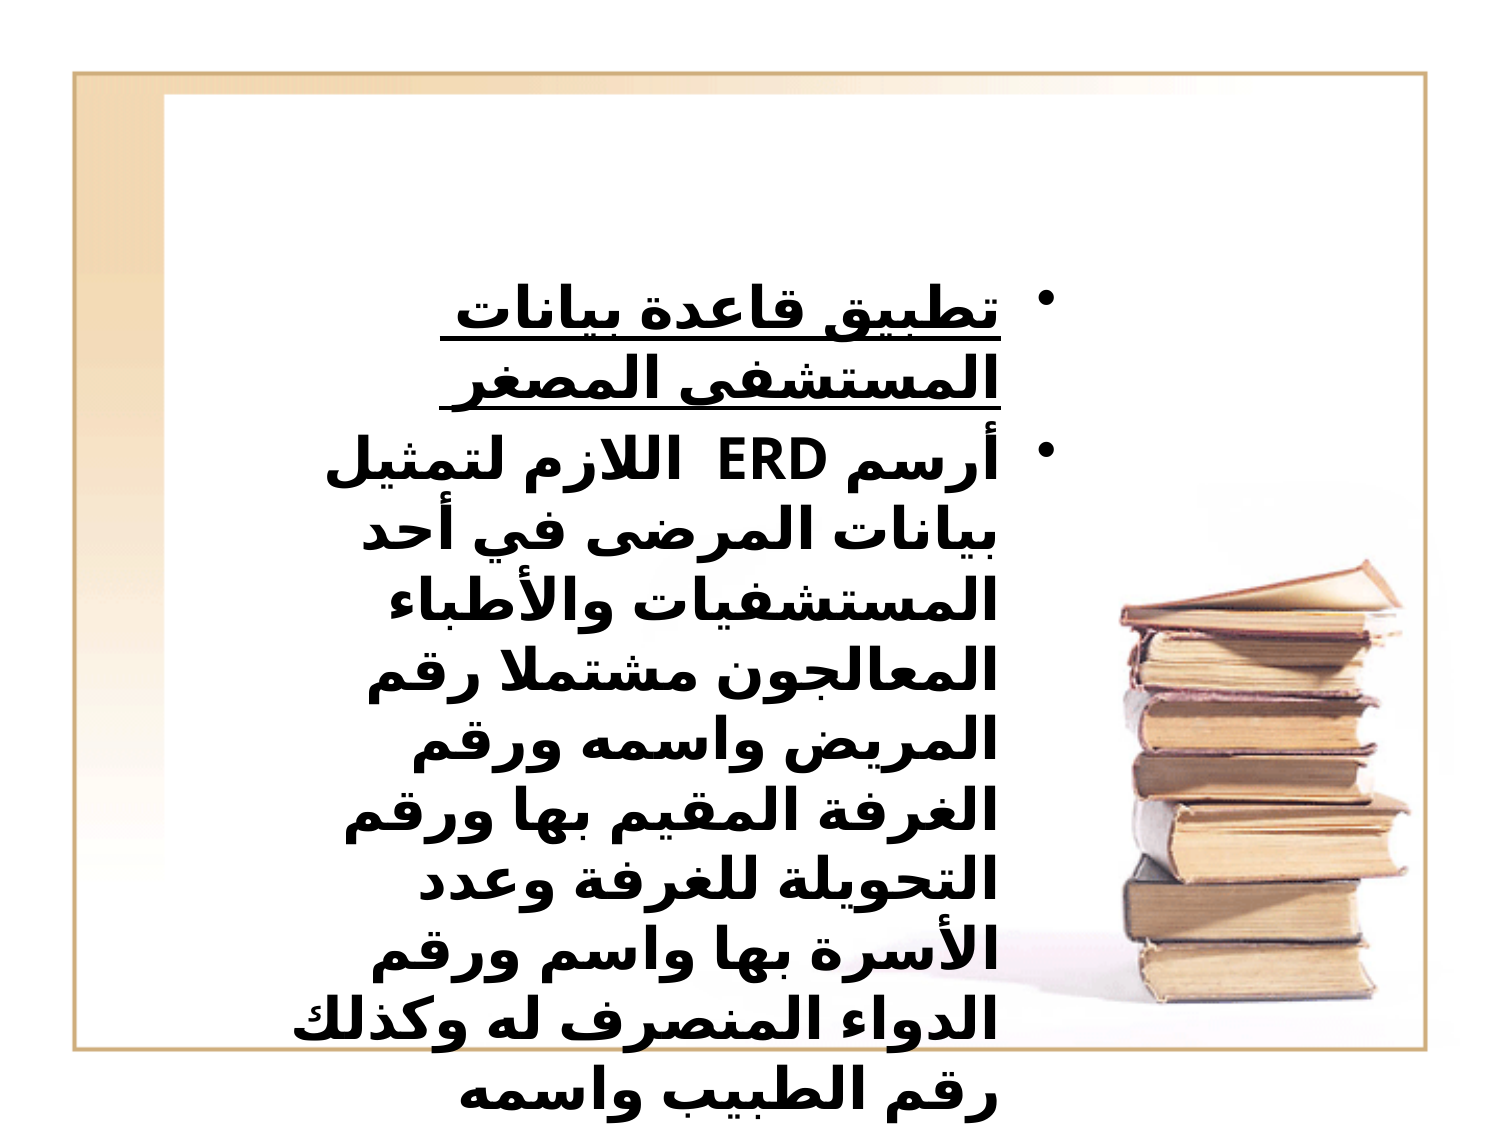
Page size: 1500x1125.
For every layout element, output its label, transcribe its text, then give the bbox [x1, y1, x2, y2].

list تطبيق قاعدة بيانات المستشفى المصغر أرسم ERD اللازم لتمثيل بيانات المرضى في أحد المستشفيات والأطباء المعالجون مشتملا رقم المريض واسمه ورقم الغرفة المقيم بها ورقم التحويلة للغرفة وعدد الأسرة بها واسم ورقم الدواء المنصرف له وكذلك رقم الطبيب واسمه وتليفونه وتخصصه؟ [209, 262, 1073, 1006]
picture [0, 0, 1500, 1125]
